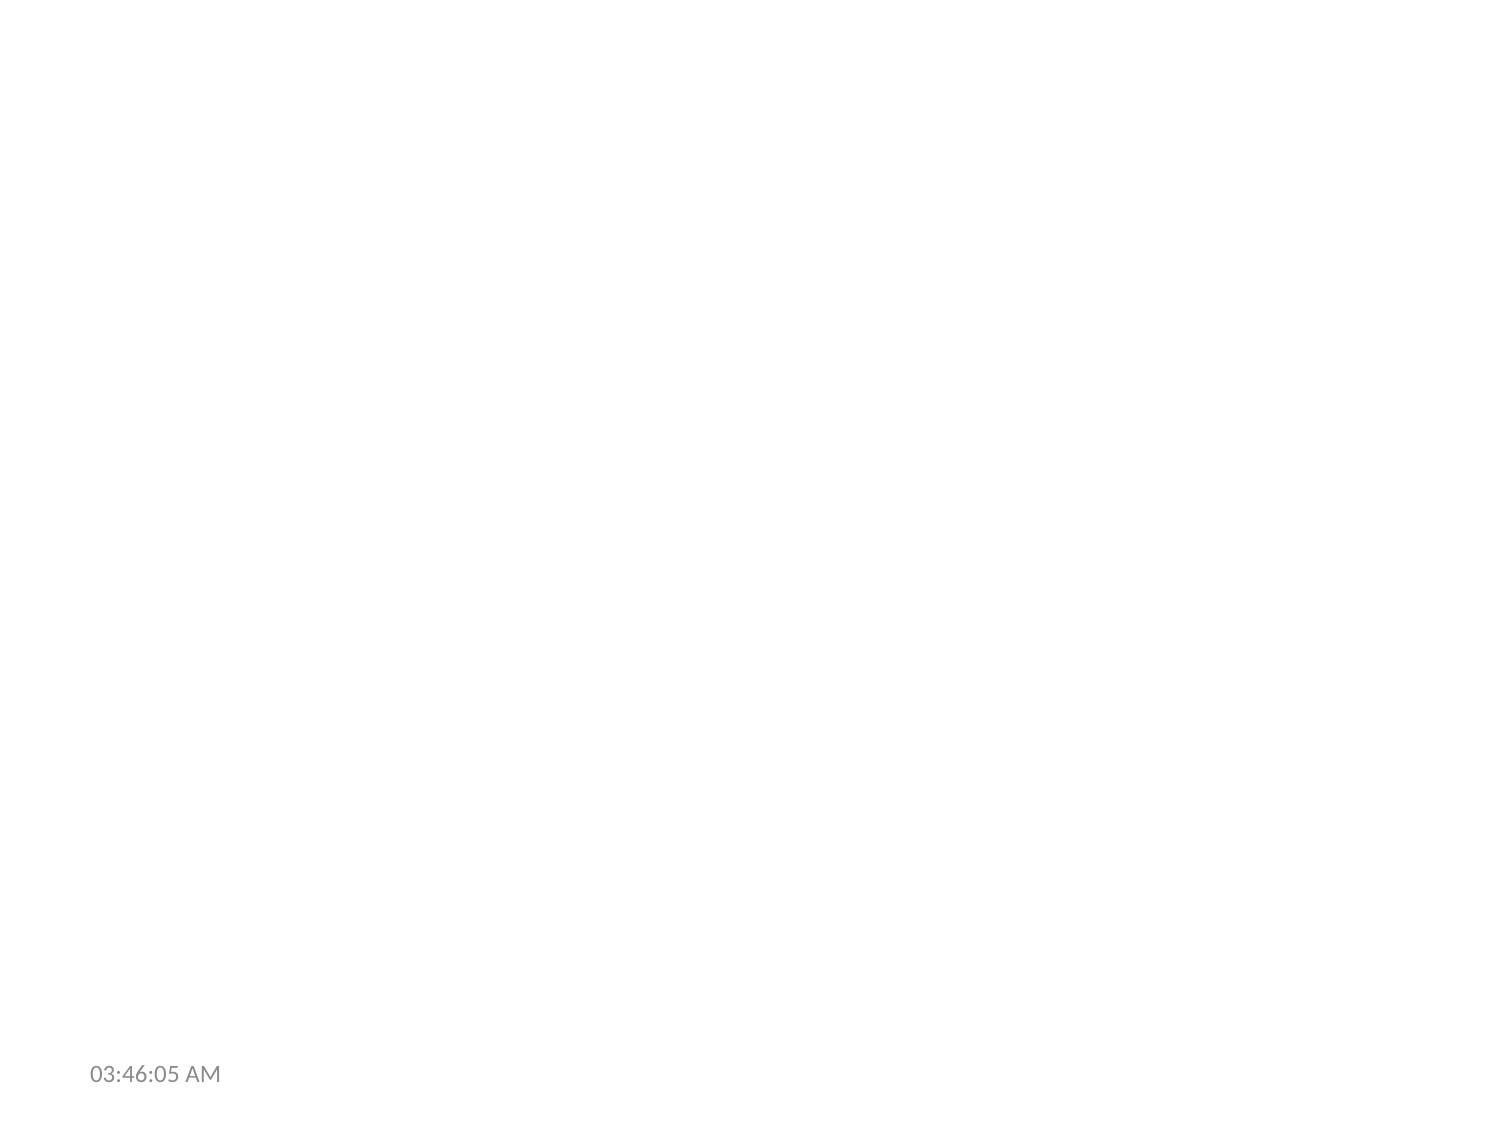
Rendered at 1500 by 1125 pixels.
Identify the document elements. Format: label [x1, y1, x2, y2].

slide_number [75, 1042, 425, 1103]
